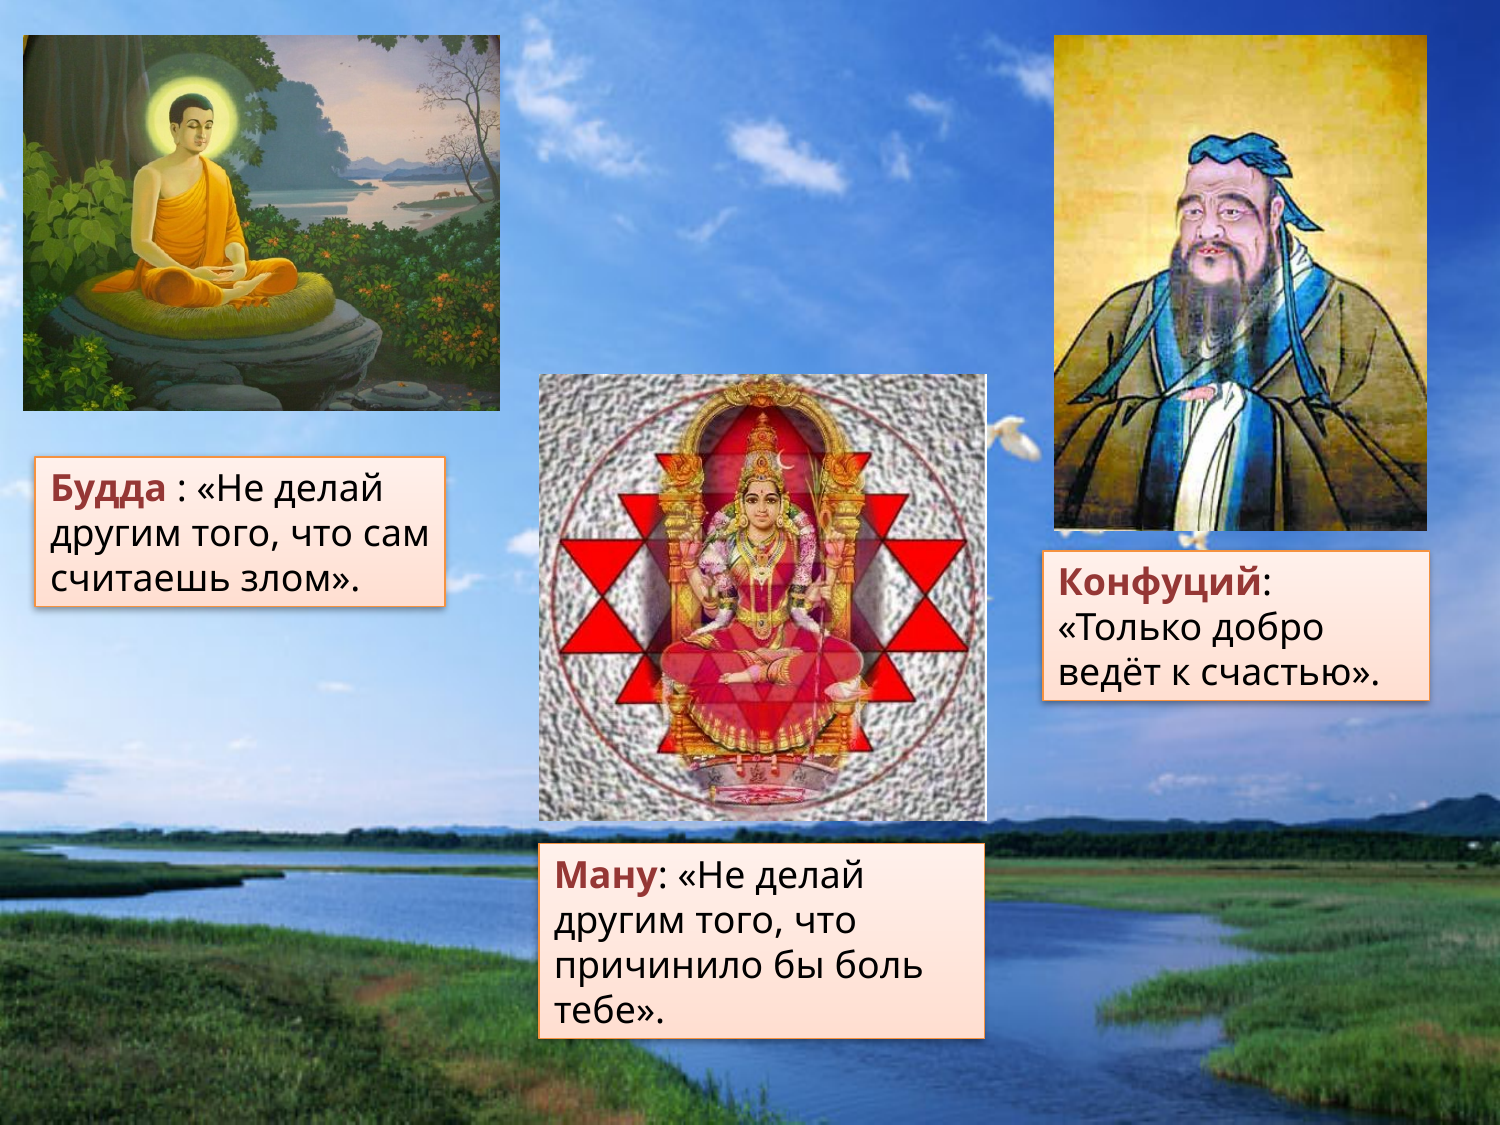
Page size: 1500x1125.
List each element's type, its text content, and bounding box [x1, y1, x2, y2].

picture [0, 0, 1500, 1125]
text_box Конфуций: «Только добро ведёт к счастью». [1042, 550, 1430, 701]
text_box Ману: «Не делай другим того, что причинило бы боль тебе». [538, 843, 985, 1039]
text_box Будда : «Не делай другим того, что сам считаешь злом». [34, 456, 446, 607]
